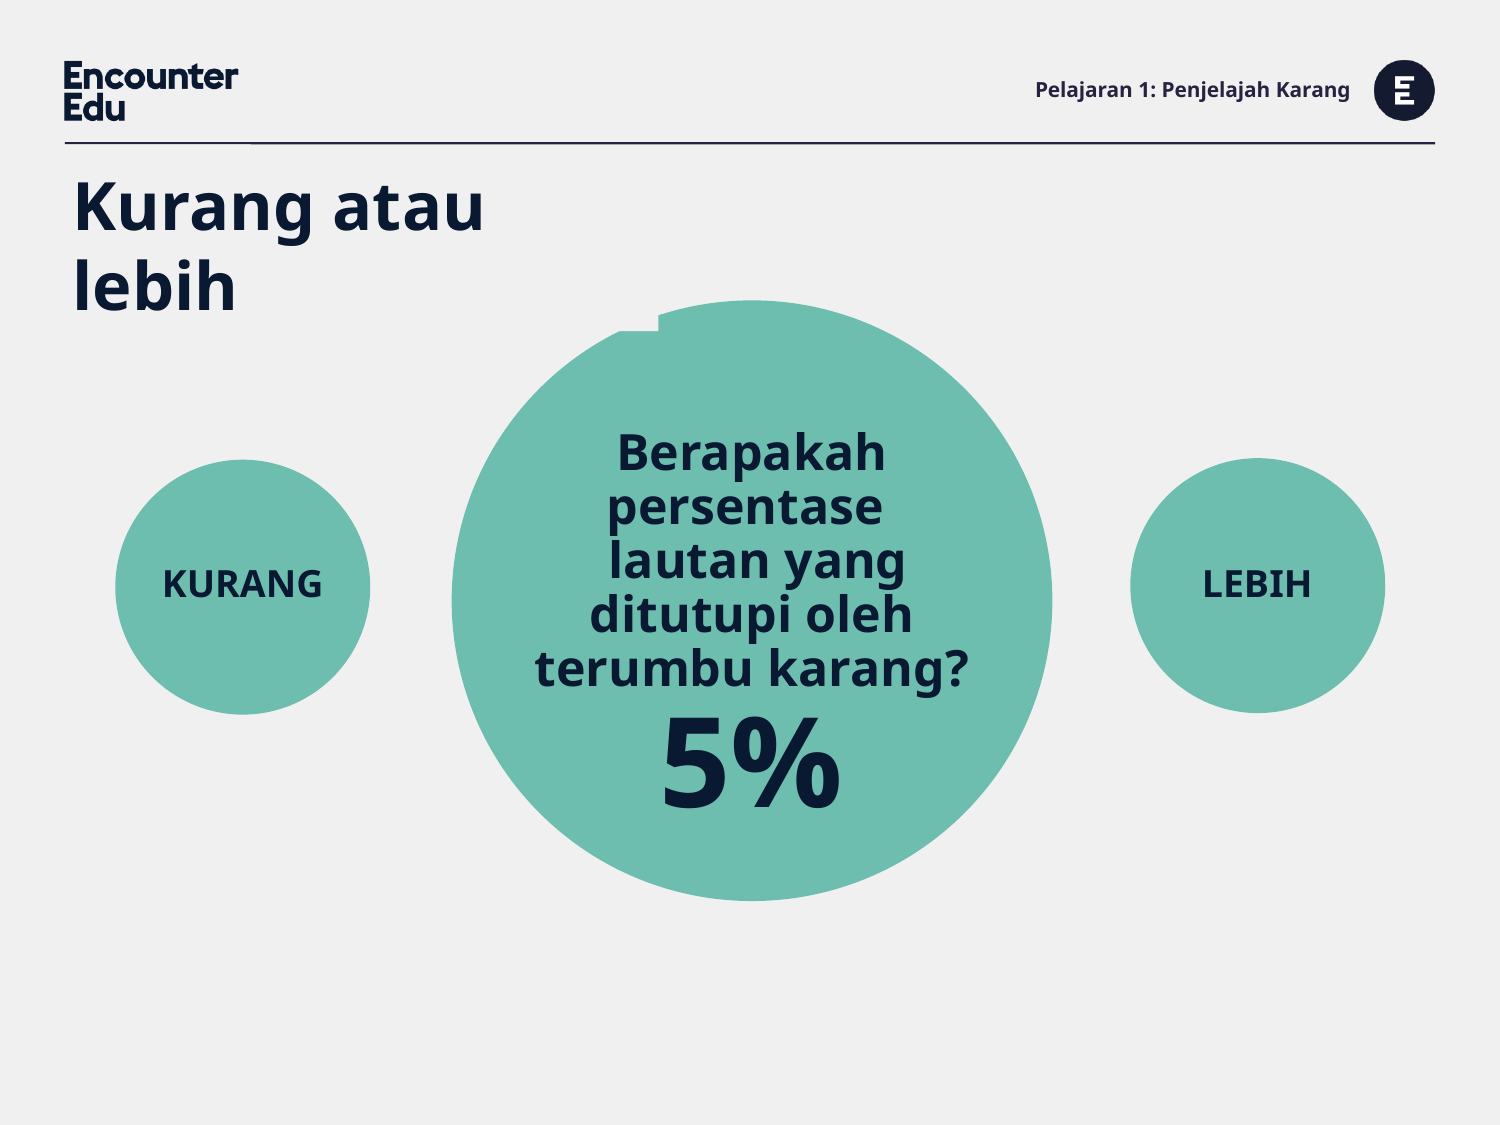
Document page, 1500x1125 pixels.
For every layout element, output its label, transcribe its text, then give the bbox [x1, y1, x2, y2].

picture [1372, 58, 1436, 122]
title Pelajaran 1: Penjelajah Karang [749, 67, 1359, 114]
list Berapakah persentase lautan yang ditutupi oleh terumbu karang? [482, 419, 1021, 602]
text_box LEBIH [1079, 516, 1435, 655]
list 5% [482, 691, 1021, 874]
list KURANG [64, 515, 421, 656]
picture [60, 59, 243, 122]
text_box Kurang atau lebih [64, 156, 659, 332]
